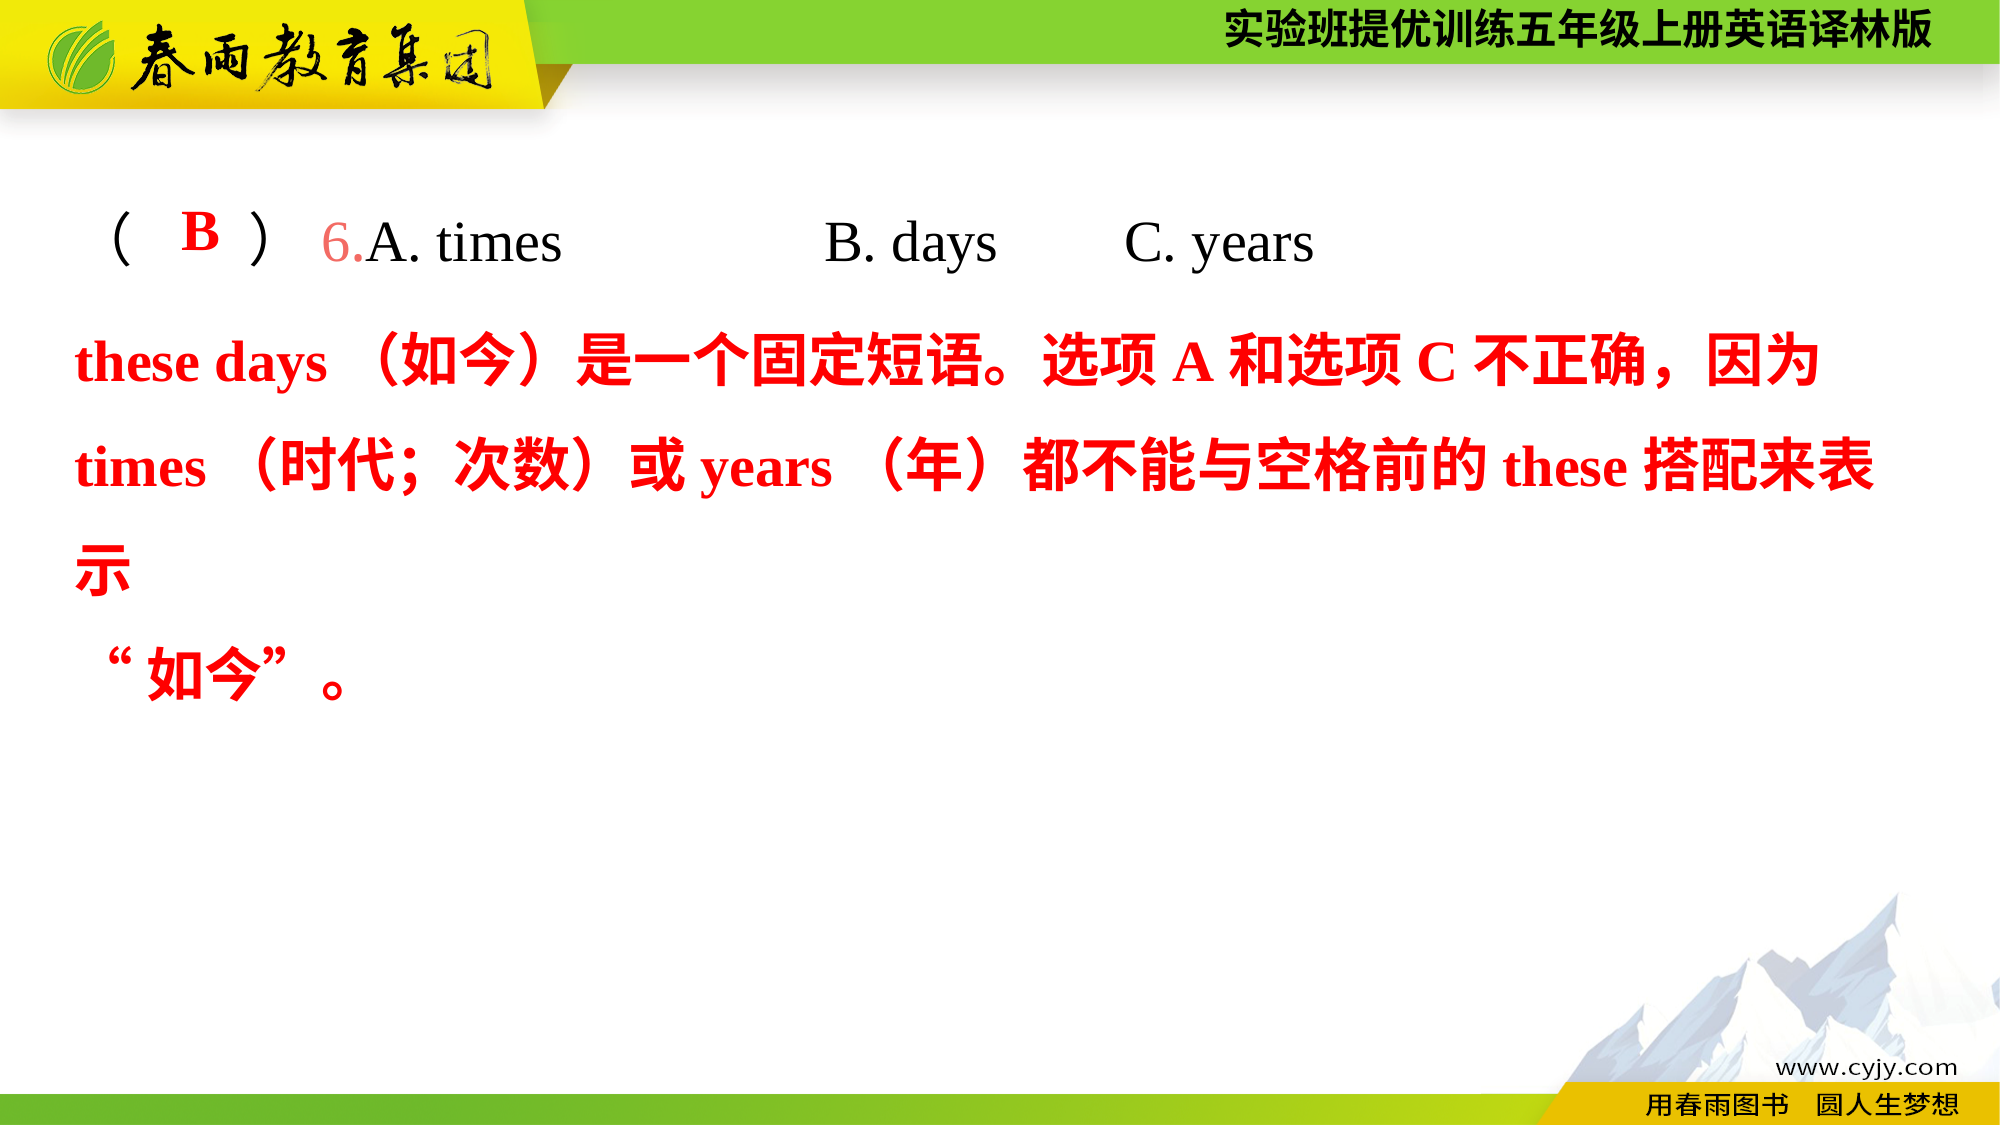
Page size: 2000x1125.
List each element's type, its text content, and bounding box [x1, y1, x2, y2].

text_box B [166, 184, 235, 270]
text_box （ ）6.A. times B. days C. years [59, 160, 1944, 280]
picture [0, 0, 2000, 1125]
list these days（如今）是一个固定短语。选项A和选项C不正确，因为times（时代；次数）或years（年）都不能与空格前的these搭配来表示 “如今”。 [59, 280, 1944, 601]
